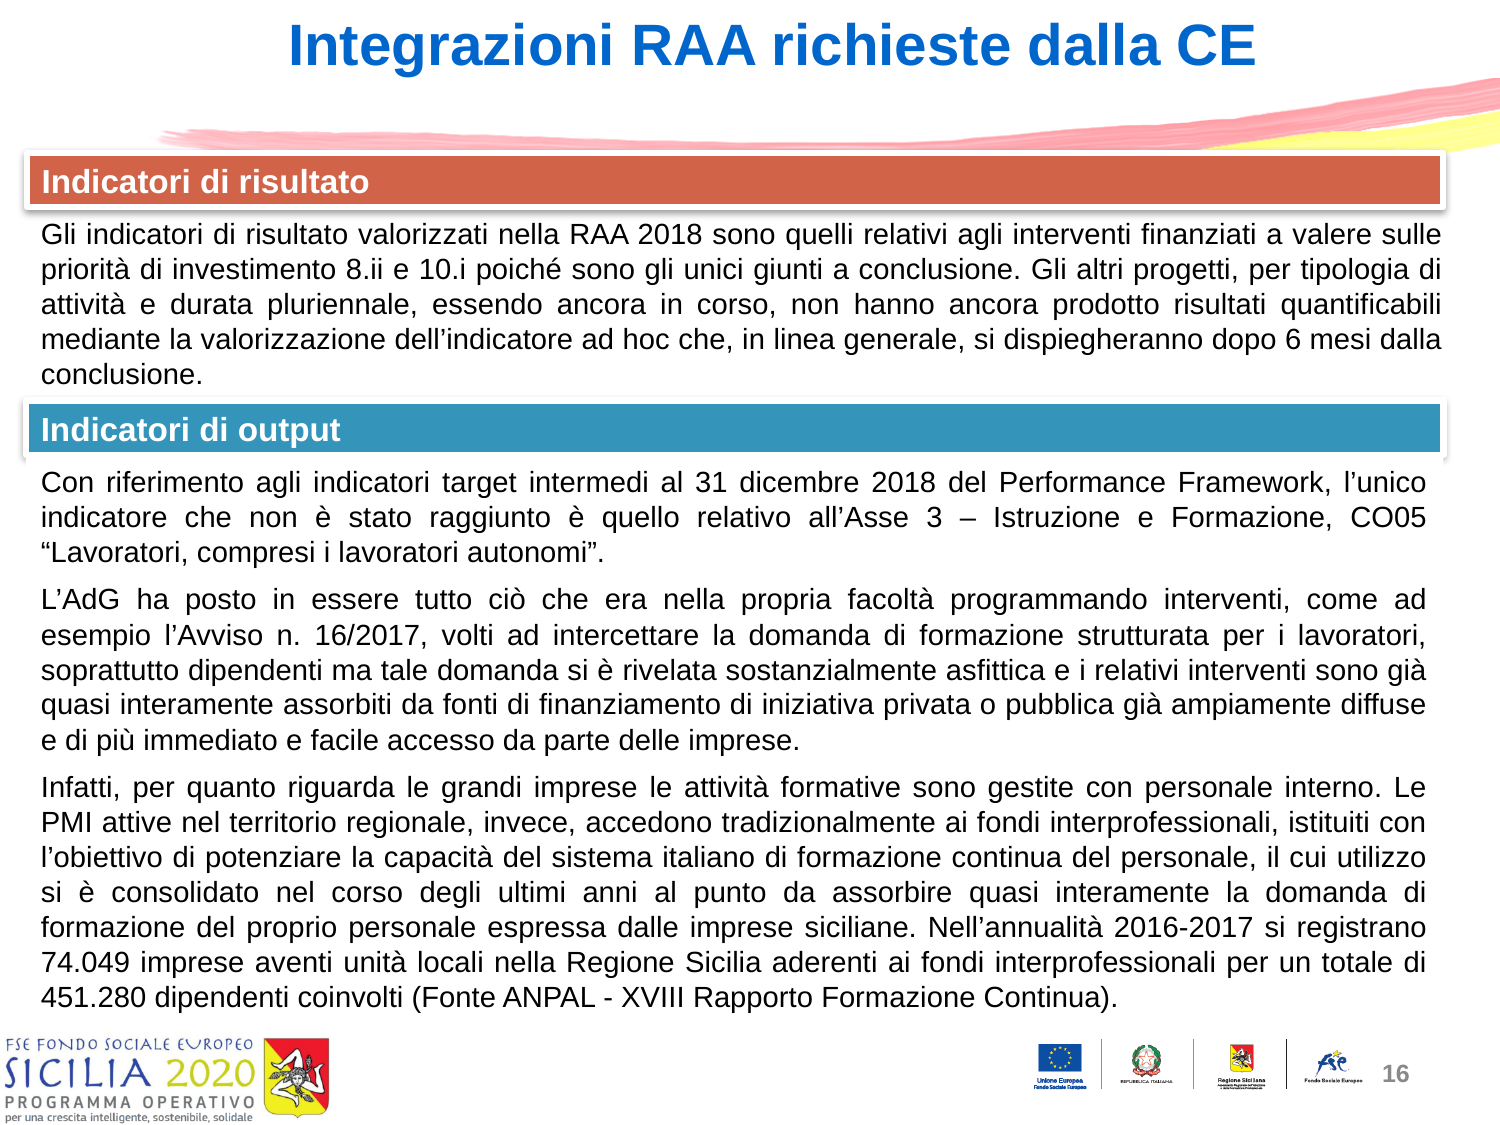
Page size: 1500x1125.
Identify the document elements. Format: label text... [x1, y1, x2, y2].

text_box Indicatori di risultato [26, 152, 95, 208]
text_box Con riferimento agli indicatori target intermedi al 31 dicembre 2018 del Performance Framework, l’unico indicatore che non è stato raggiunto è quello relativo all’Asse 3 – Istruzione e Formazione, CO05 “Lavoratori, compresi i lavoratori autonomi”. L’AdG ha posto in essere tutto ciò che era nella propria facoltà programmando interventi, come ad esempio l’Avviso n. 16/2017, volti ad intercettare la domanda di formazione strutturata per i lavoratori, soprattutto dipendenti ma tale domanda si è rivelata sostanzialmente asfittica e i relativi interventi sono già quasi interamente assorbiti da fonti di finanziamento di iniziativa privata o pubblica già ampiamente diffuse e di più immediato e facile accesso da parte delle imprese. Infatti, per quanto riguarda le grandi imprese le attività formative sono gestite con personale interno. Le PMI attive nel territorio regionale, invece, accedono tradizionalmente ai fondi interprofessionali, istituiti con l’obiettivo di potenziare la capacità del sistema italiano di formazione continua del personale, il cui utilizzo si è consolidato nel corso degli ultimi anni al punto da assorbire quasi interamente la domanda di formazione del proprio personale espressa dalle imprese siciliane. Nell’annualità 2016-2017 si registrano 74.049 imprese aventi unità locali nella Regione Sicilia aderenti ai fondi interprofessionali per un totale di 451.280 dipendenti coinvolti (Fonte ANPAL - XVIII Rapporto Formazione Continua). [25, 456, 1444, 1021]
text_box Integrazioni RAA richieste dalla CE [47, 0, 1500, 85]
picture [100, 77, 1500, 209]
text_box Indicatori di output [25, 400, 1444, 456]
slide_number 16 [1382, 1042, 1425, 1103]
picture [0, 1031, 341, 1125]
text_box Gli indicatori di risultato valorizzati nella RAA 2018 sono quelli relativi agli interventi finanziati a valere sulle priorità di investimento 8.ii e 10.i poiché sono gli unici giunti a conclusione. Gli altri progetti, per tipologia di attività e durata pluriennale, essendo ancora in corso, non hanno ancora prodotto risultati quantificabili mediante la valorizzazione dell’indicatore ad hoc che, in linea generale, si dispiegheranno dopo 6 mesi dalla conclusione. [25, 208, 1459, 398]
picture [1009, 1034, 1377, 1107]
